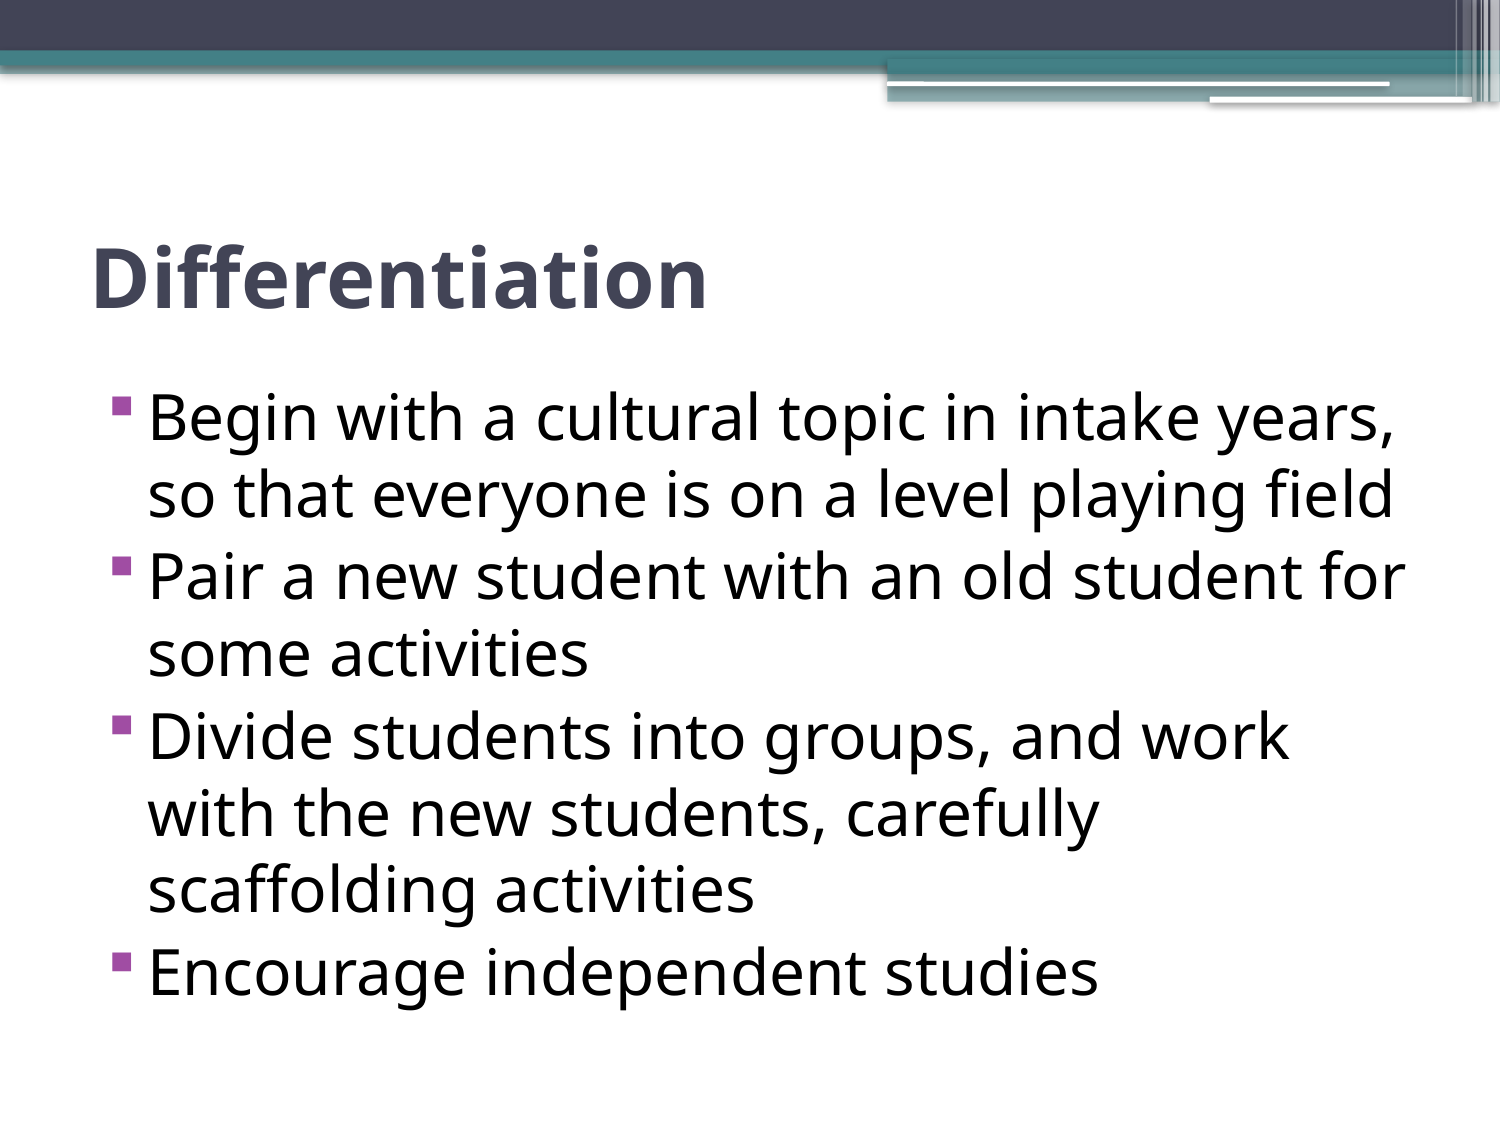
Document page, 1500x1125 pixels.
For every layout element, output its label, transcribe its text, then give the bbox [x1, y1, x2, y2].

title Differentiation [75, 187, 1425, 363]
list Begin with a cultural topic in intake years, so that everyone is on a level playing field Pair a new student with an old student for some activities Divide students into groups, and work with the new students, carefully scaffolding activities Encourage independent studies [75, 368, 1425, 1079]
